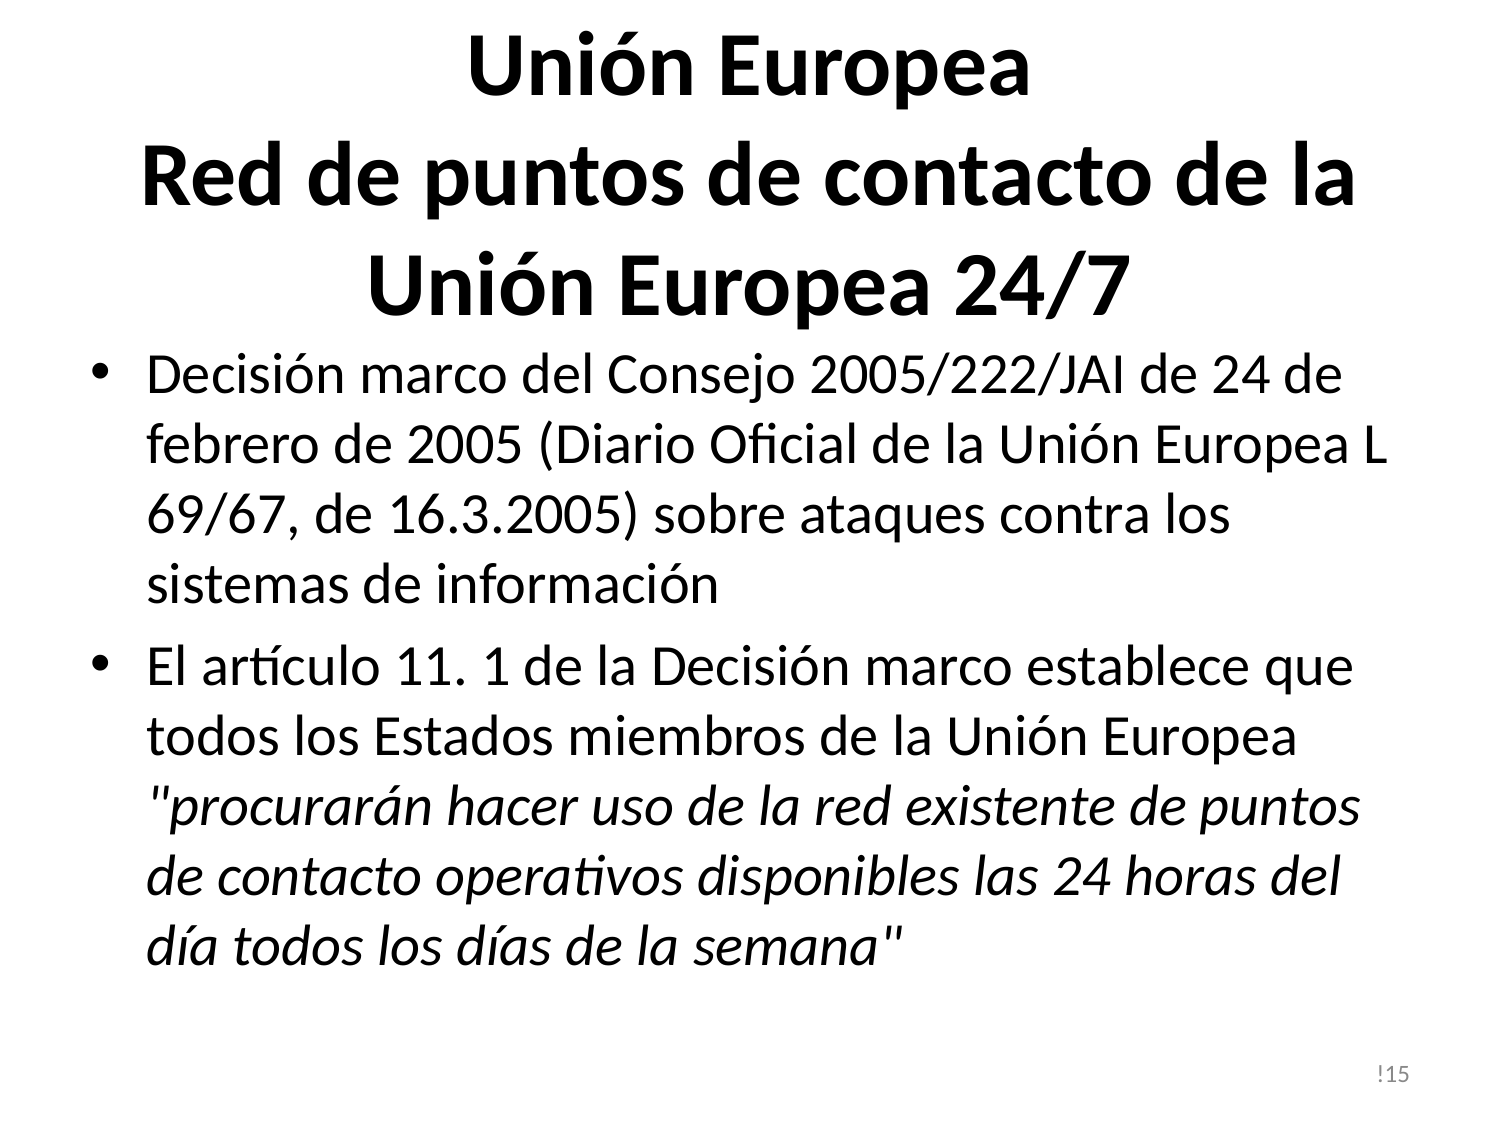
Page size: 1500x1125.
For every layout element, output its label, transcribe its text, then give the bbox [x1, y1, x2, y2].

slide_number !15 [1074, 1042, 1425, 1103]
list Decisión marco del Consejo 2005/222/JAI de 24 de febrero de 2005 (Diario Oficial de la Unión Europea L 69/67, de 16.3.2005) sobre ataques contra los sistemas de información El artículo 11. 1 de la Decisión marco establece que todos los Estados miembros de la Unión Europea "procurarán hacer uso de la red existente de puntos de contacto operativos disponibles las 24 horas del día todos los días de la semana" [75, 328, 1425, 1071]
title Unión Europea Red de puntos de contacto de la Unión Europea 24/7 [75, 79, 1425, 258]
